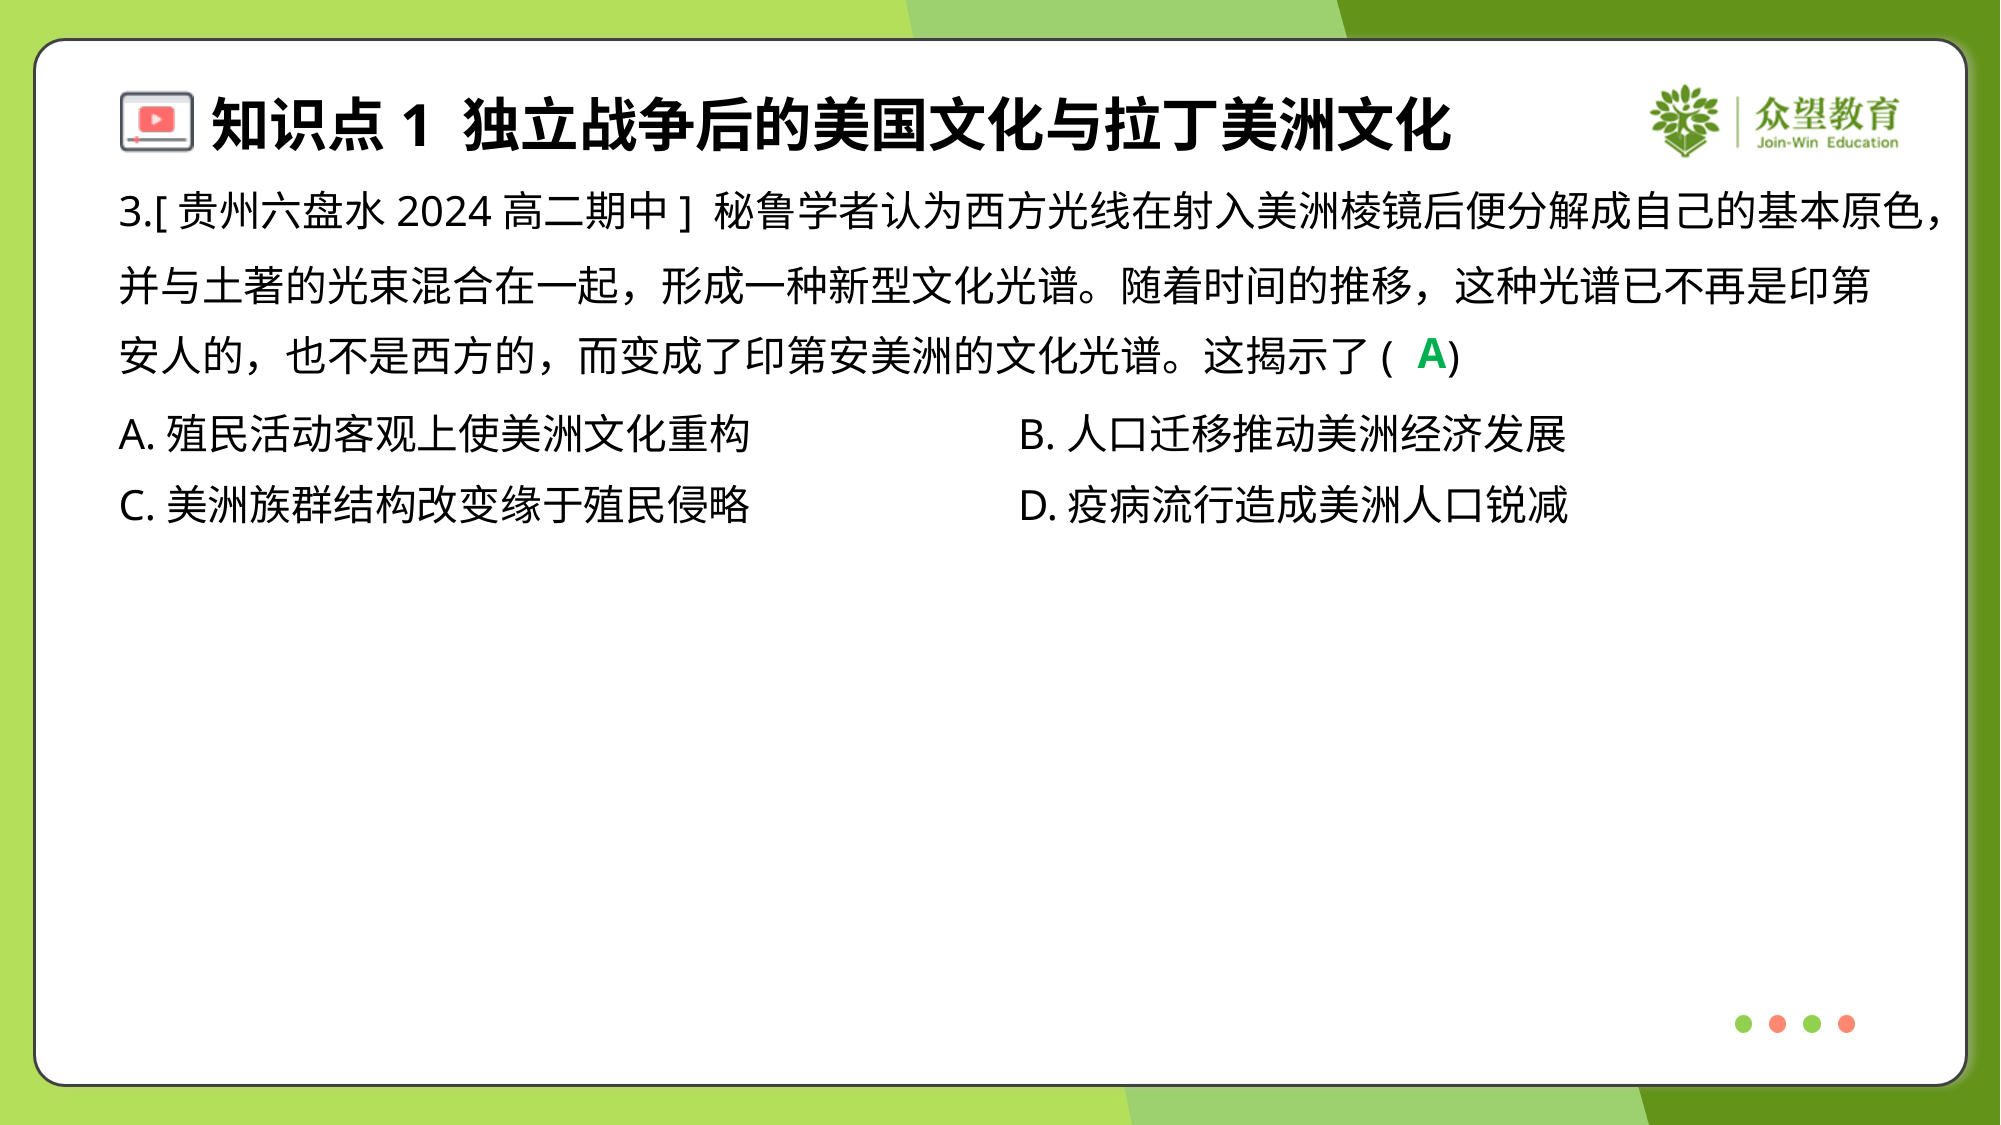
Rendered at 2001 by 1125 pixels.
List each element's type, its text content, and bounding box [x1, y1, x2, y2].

text_box 3.[贵州六盘水2024高二期中] 秘鲁学者认为西方光线在射入美洲棱镜后便分解成自己的基本原色， 并与土著的光束混合在一起，形成一种新型文化光谱。随着时间的推移，这种光谱已不再是印第 安人的，也不是西方的，而变成了印第安美洲的文化光谱。这揭示了( ) [118, 159, 1883, 373]
text_box A [1401, 306, 1463, 371]
picture [0, 0, 2000, 1125]
text_box A.殖民活动客观上使美洲文化重构 B.人口迁移推动美洲经济发展 C.美洲族群结构改变缘于殖民侵略 D.疫病流行造成美洲人口锐减 [118, 382, 1883, 522]
